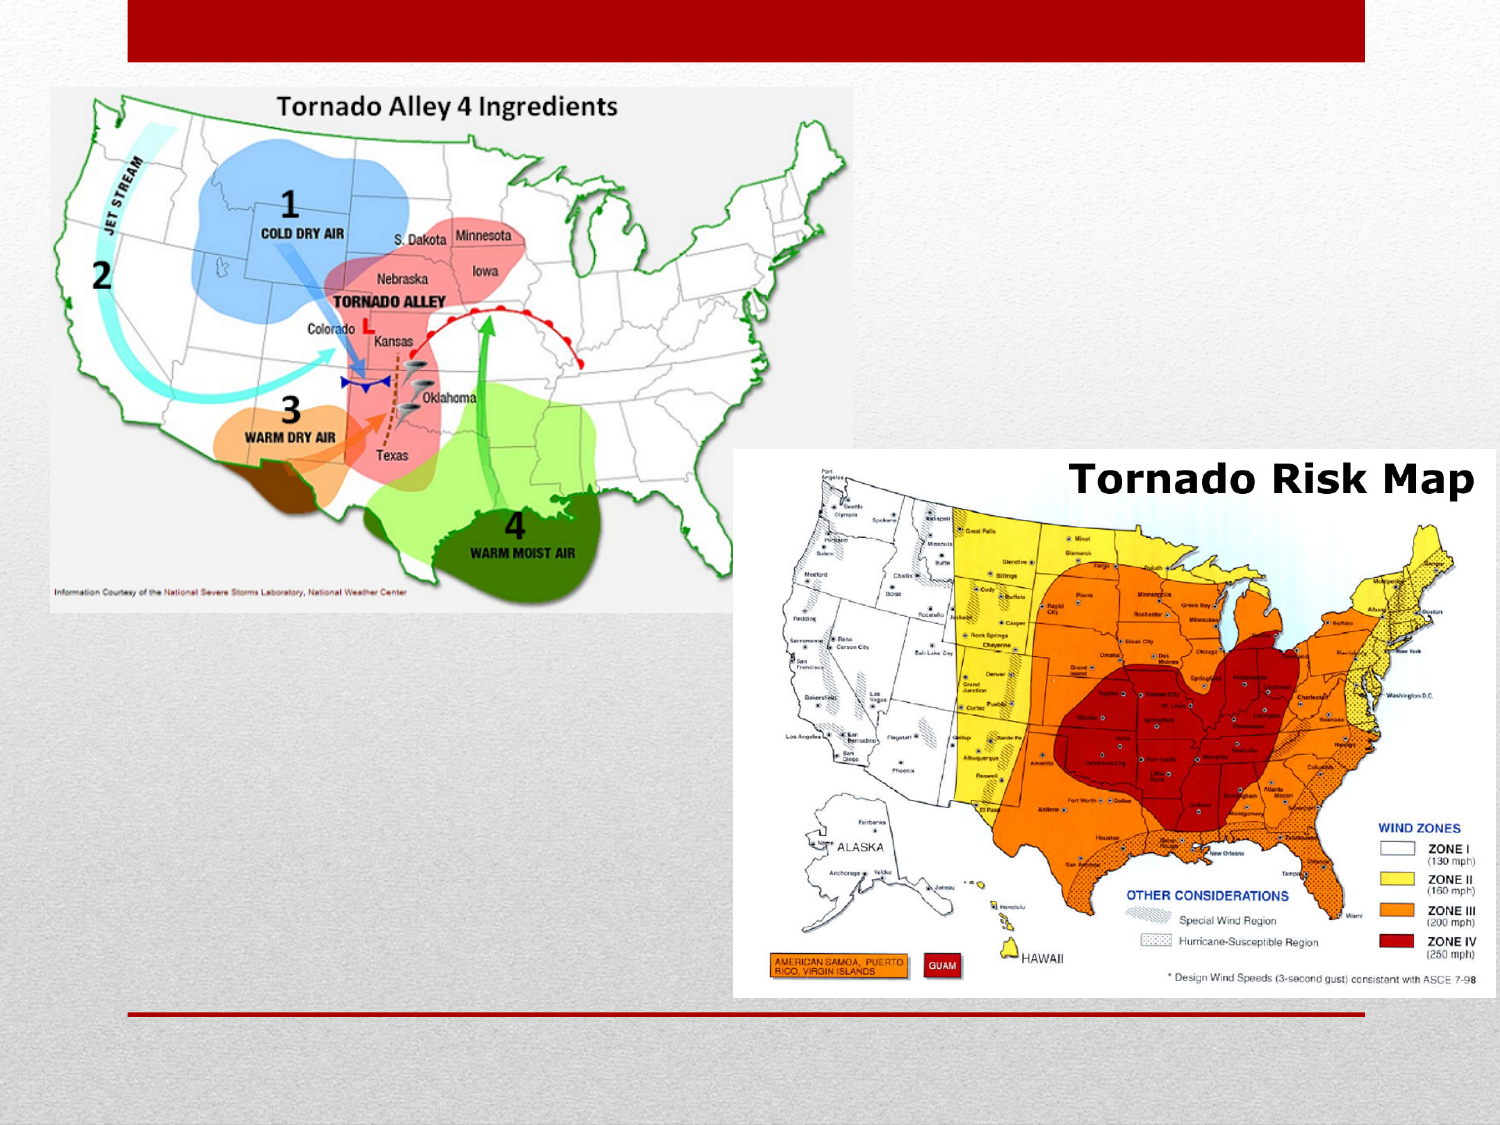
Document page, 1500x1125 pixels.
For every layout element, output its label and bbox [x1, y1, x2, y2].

picture [49, 86, 1497, 999]
